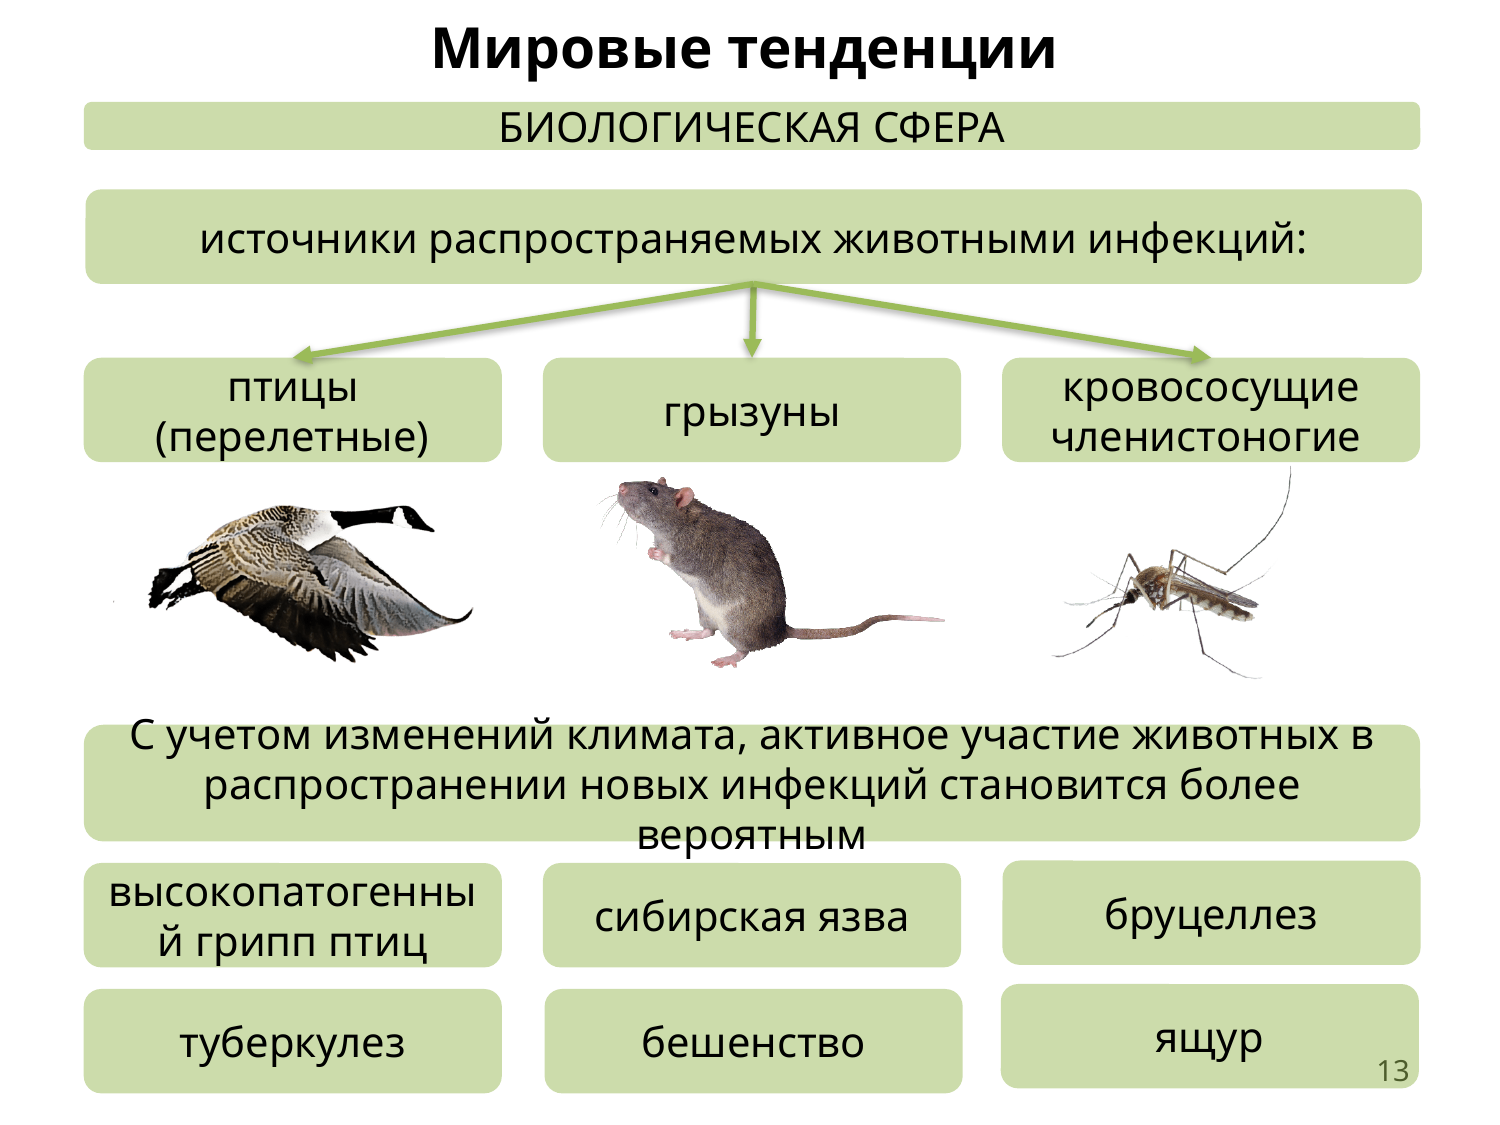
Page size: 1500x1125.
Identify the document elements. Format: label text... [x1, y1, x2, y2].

text_box С учетом изменений климата, активное участие животных в распространении новых инфекций становится более вероятным [83, 724, 1421, 842]
text_box туберкулез [83, 988, 502, 1094]
text_box сибирская язва [542, 862, 962, 968]
text_box грызуны [542, 366, 962, 463]
text_box источники распространяемых животными инфекций: [85, 189, 1422, 284]
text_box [292, 283, 752, 358]
text_box ящур [1000, 983, 1419, 1089]
picture [1021, 458, 1360, 708]
text_box кровососущие членистоногие [1002, 357, 1421, 463]
text_box бруцеллез [1002, 860, 1421, 965]
picture [55, 462, 530, 704]
text_box бешенство [544, 988, 963, 1094]
slide_number 13 [1074, 1042, 1425, 1103]
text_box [753, 283, 1212, 358]
text_box высокопатогенный грипп птиц [83, 862, 502, 968]
text_box птицы (перелетные) [83, 357, 502, 461]
text_box БИОЛОГИЧЕСКАЯ СФЕРА [83, 101, 1421, 150]
text_box Мировые тенденции [77, 3, 1427, 87]
picture [596, 477, 945, 668]
